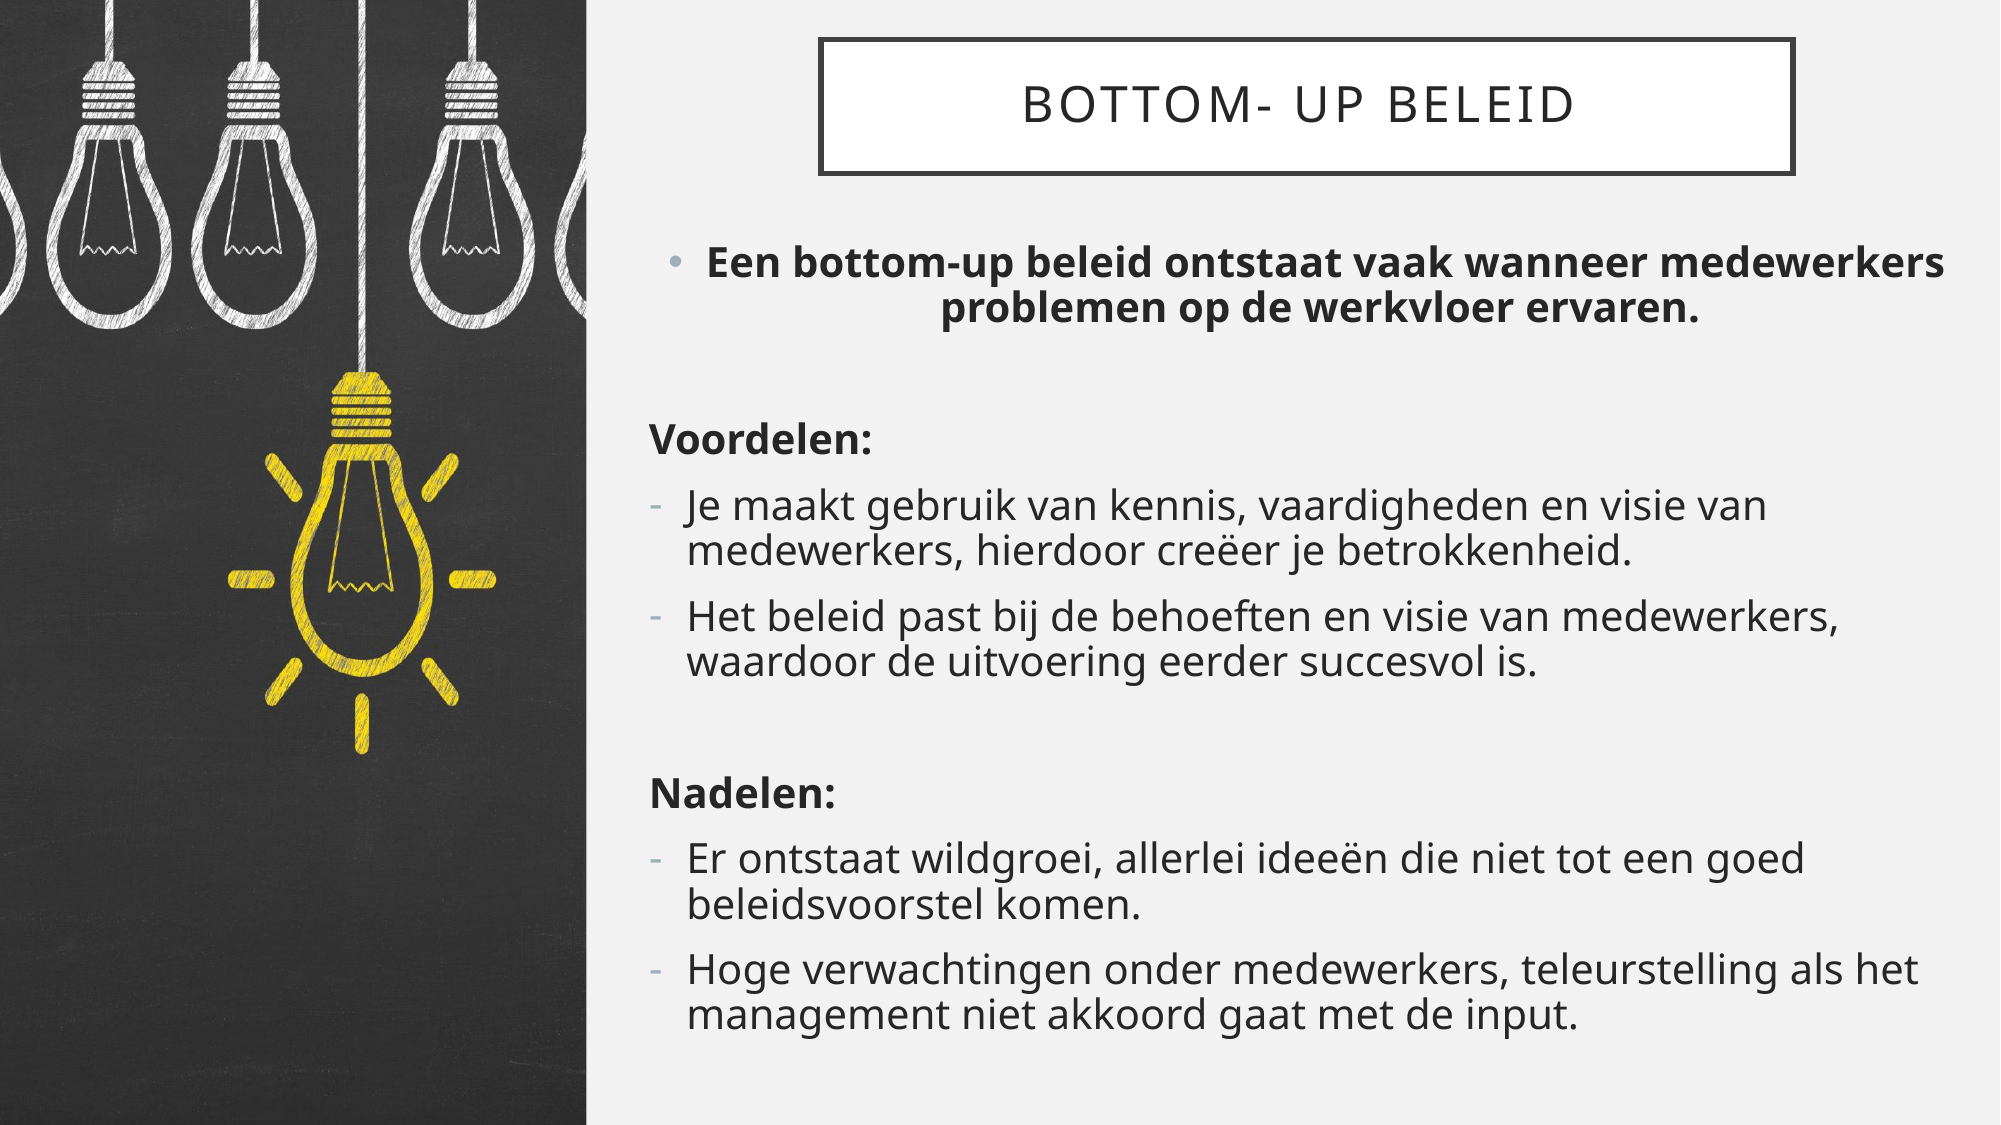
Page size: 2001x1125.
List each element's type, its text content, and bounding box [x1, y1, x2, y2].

title Bottom- up beleid [818, 37, 1796, 176]
picture [0, 0, 587, 1125]
list Een bottom-up beleid ontstaat vaak wanneer medewerkers problemen op de werkvloer ervaren. Voordelen: Je maakt gebruik van kennis, vaardigheden en visie van medewerkers, hierdoor creëer je betrokkenheid. Het beleid past bij de behoeften en visie van medewerkers, waardoor de uitvoering eerder succesvol is. Nadelen: Er ontstaat wildgroei, allerlei ideeën die niet tot een goed beleidsvoorstel komen. Hoge verwachtingen onder medewerkers, teleurstelling als het management niet akkoord gaat met de input. [633, 233, 1981, 1104]
